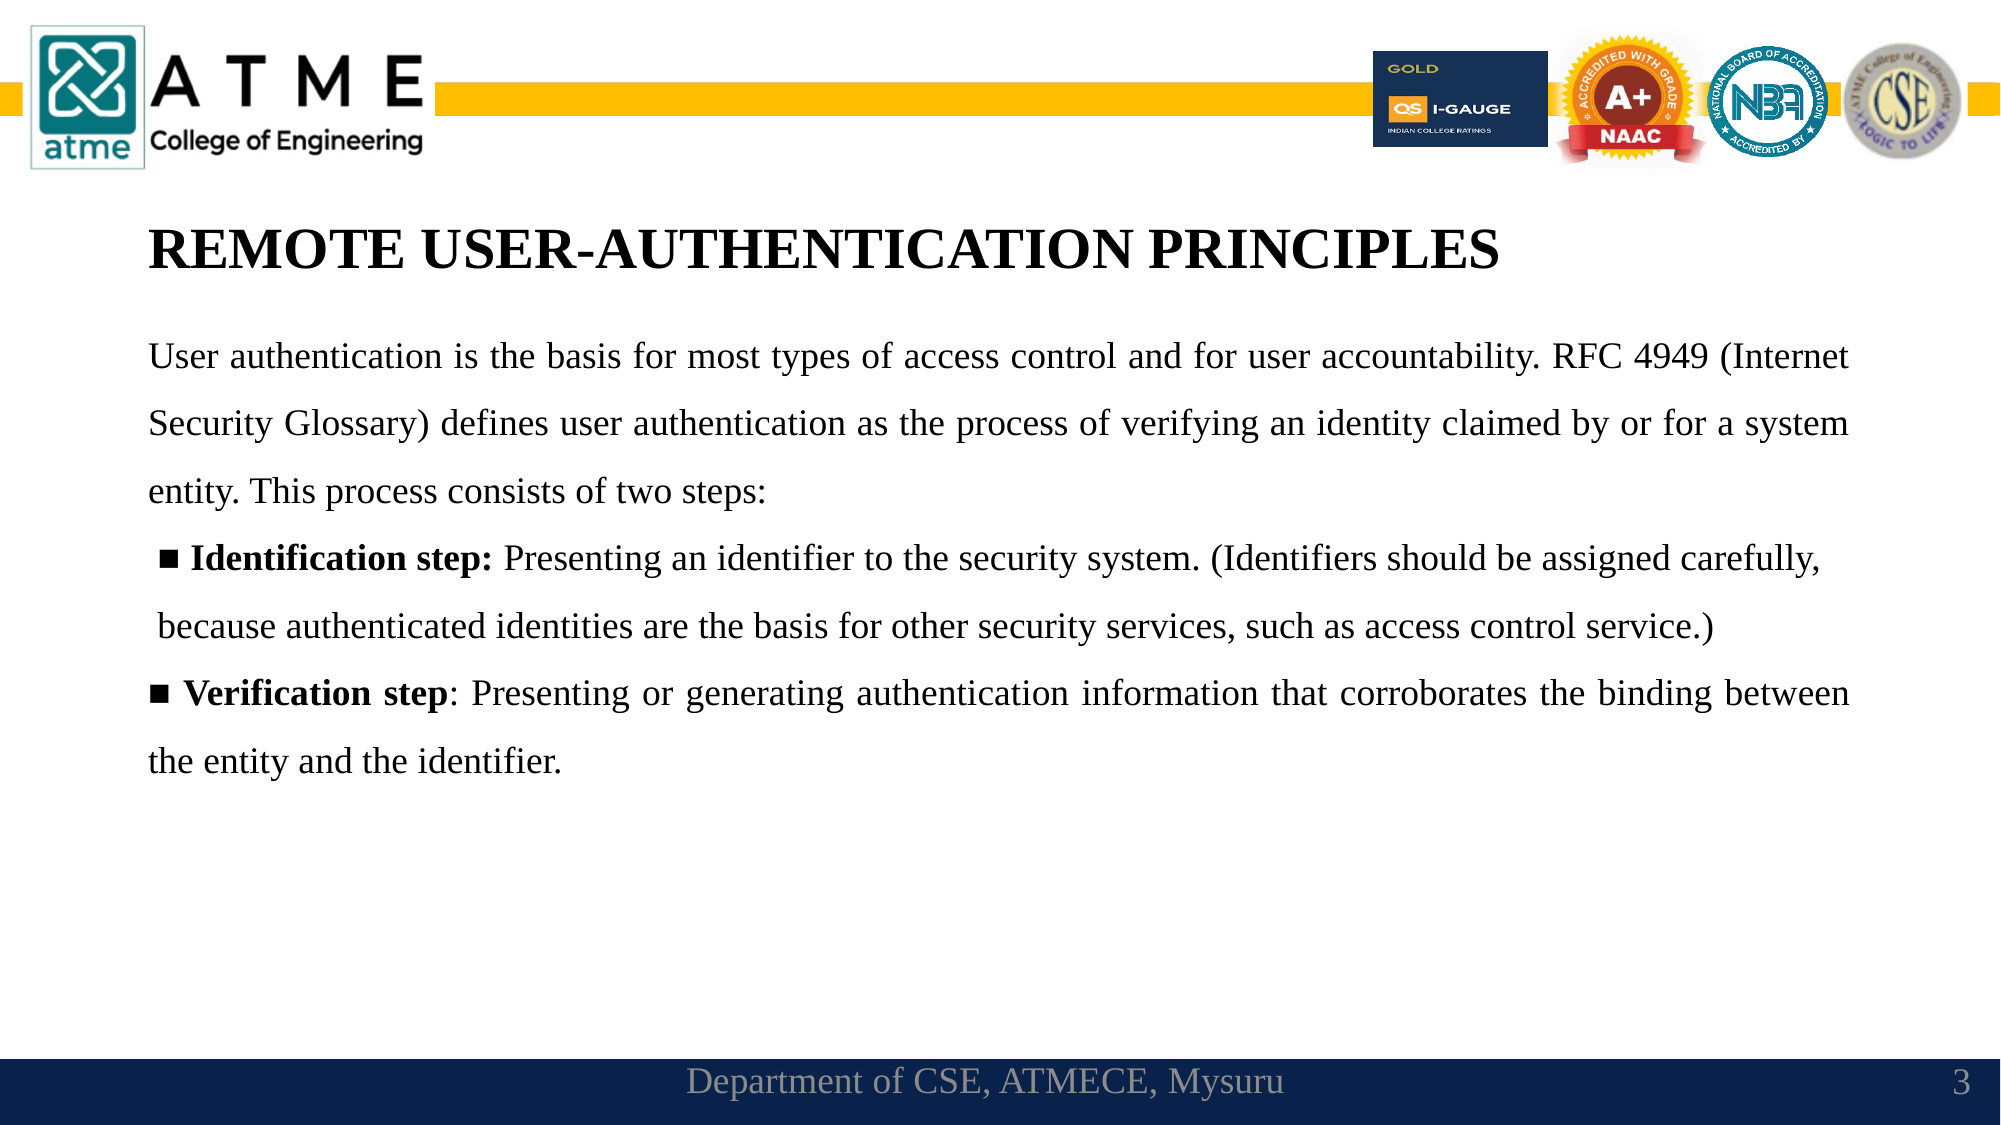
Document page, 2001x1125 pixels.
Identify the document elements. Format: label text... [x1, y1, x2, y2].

picture [22, 15, 435, 178]
slide_number 3 [1511, 1057, 1972, 1103]
text_box User authentication is the basis for most types of access control and for user accountability. RFC 4949 (Internet Security Glossary) defines user authentication as the process of verifying an identity claimed by or for a system entity. This process consists of two steps: ■ Identification step: Presenting an identifier to the security system. (Identifiers should be assigned carefully, because authenticated identities are the basis for other security services, such as access control service.) ■ Verification step: Presenting or generating authentication information that corroborates the binding between the entity and the identifier. [133, 300, 1867, 788]
footer Department of CSE, ATMECE, Mysuru [501, 1056, 1470, 1102]
picture [0, 1059, 2001, 1125]
picture [1373, 20, 1828, 180]
text_box REMOTE USER-AUTHENTICATION PRINCIPLES [133, 202, 1600, 288]
picture [1840, 26, 1968, 176]
